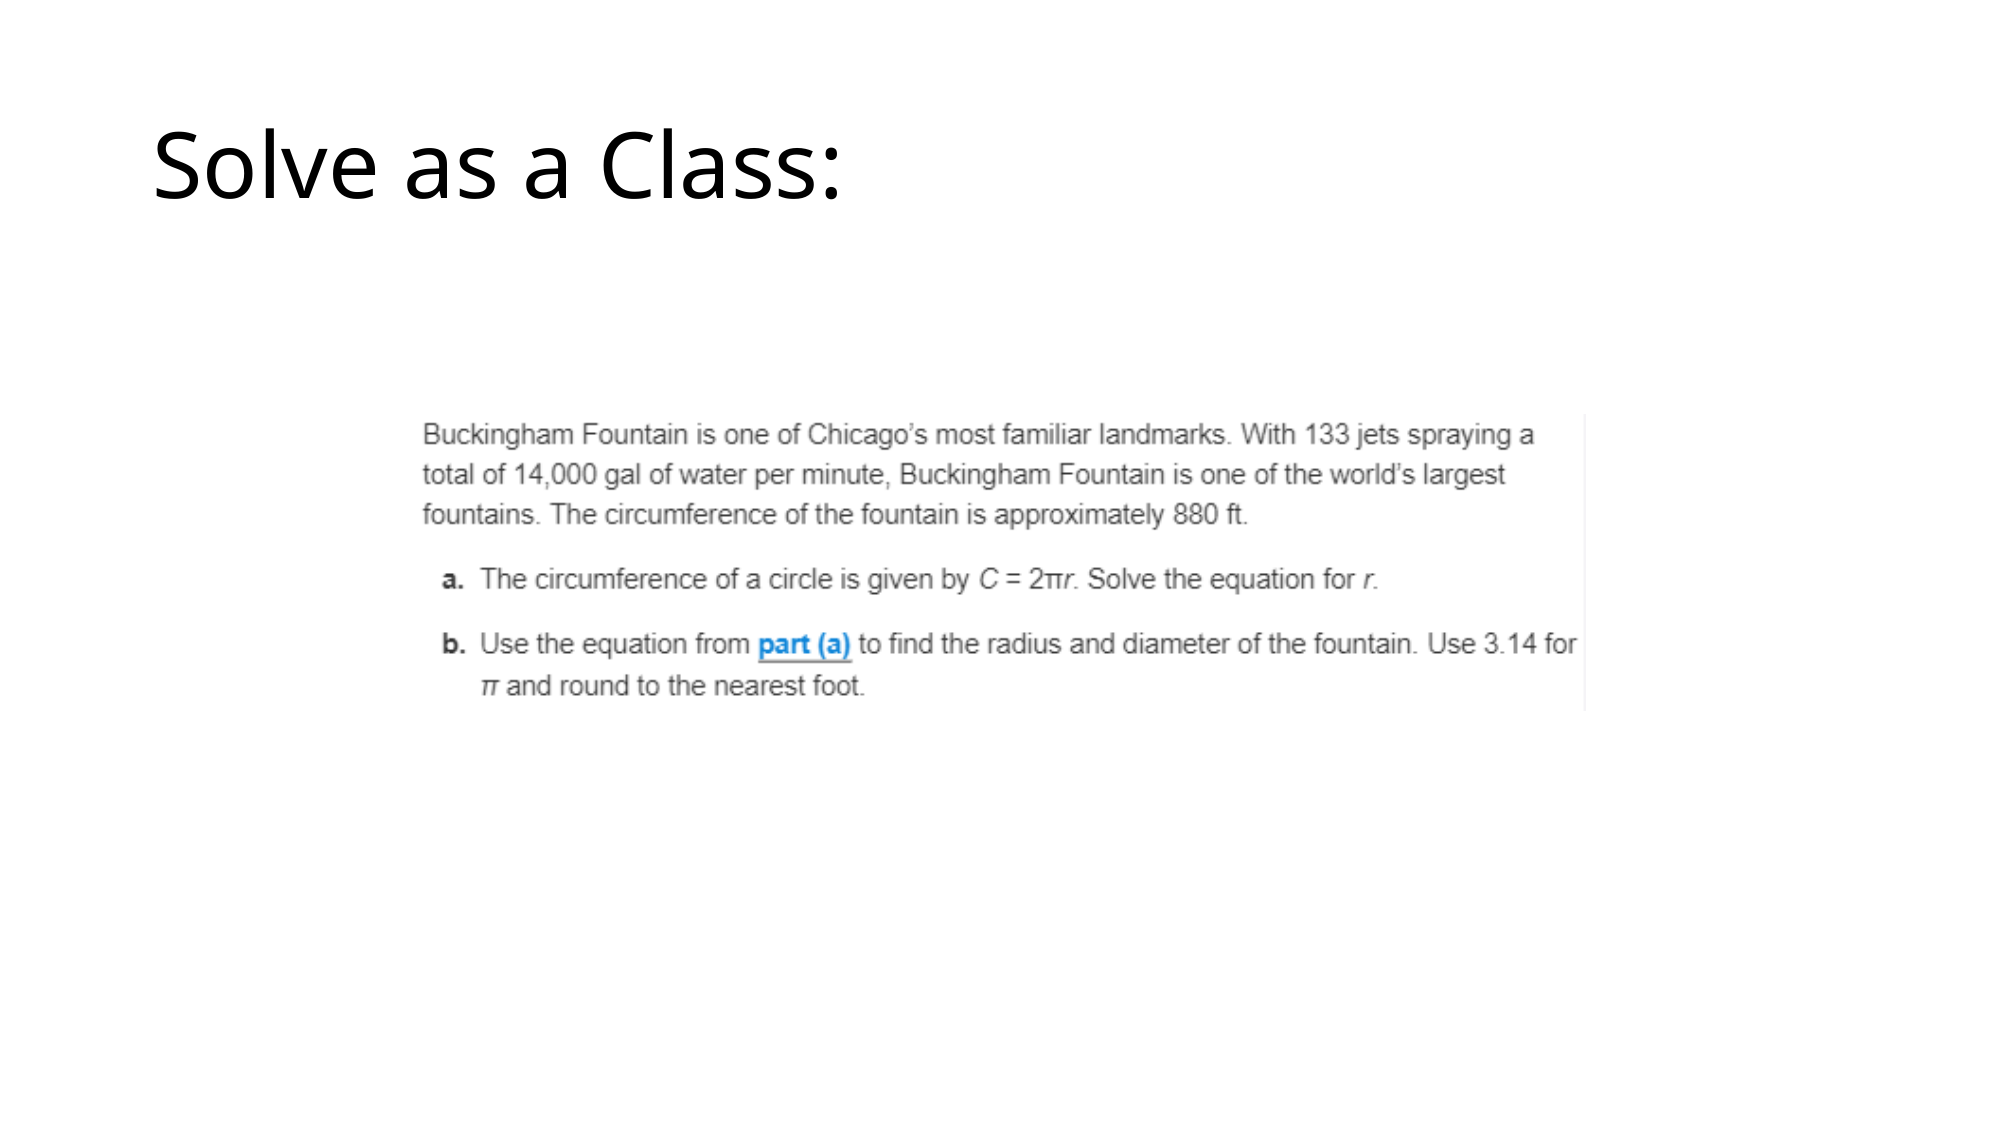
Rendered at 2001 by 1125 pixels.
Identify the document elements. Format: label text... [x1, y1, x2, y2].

title Solve as a Class: [137, 59, 1863, 278]
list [414, 414, 1586, 711]
